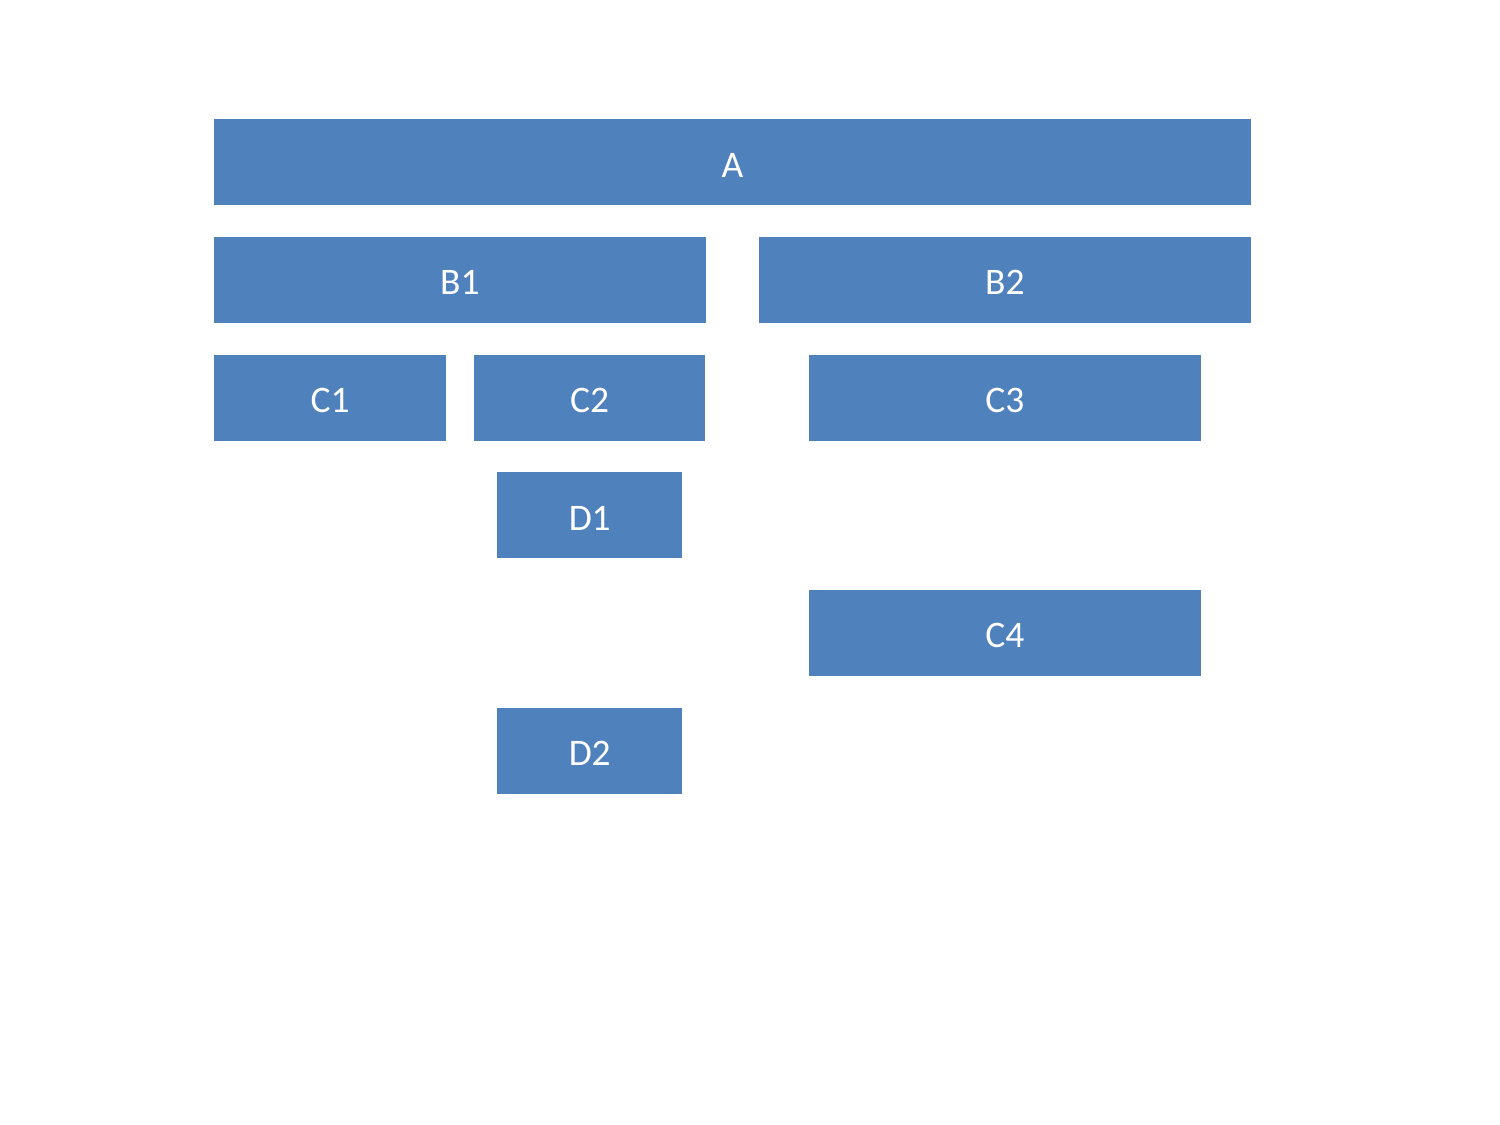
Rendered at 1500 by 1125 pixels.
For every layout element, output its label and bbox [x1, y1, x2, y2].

text_box [81, 116, 1384, 1032]
